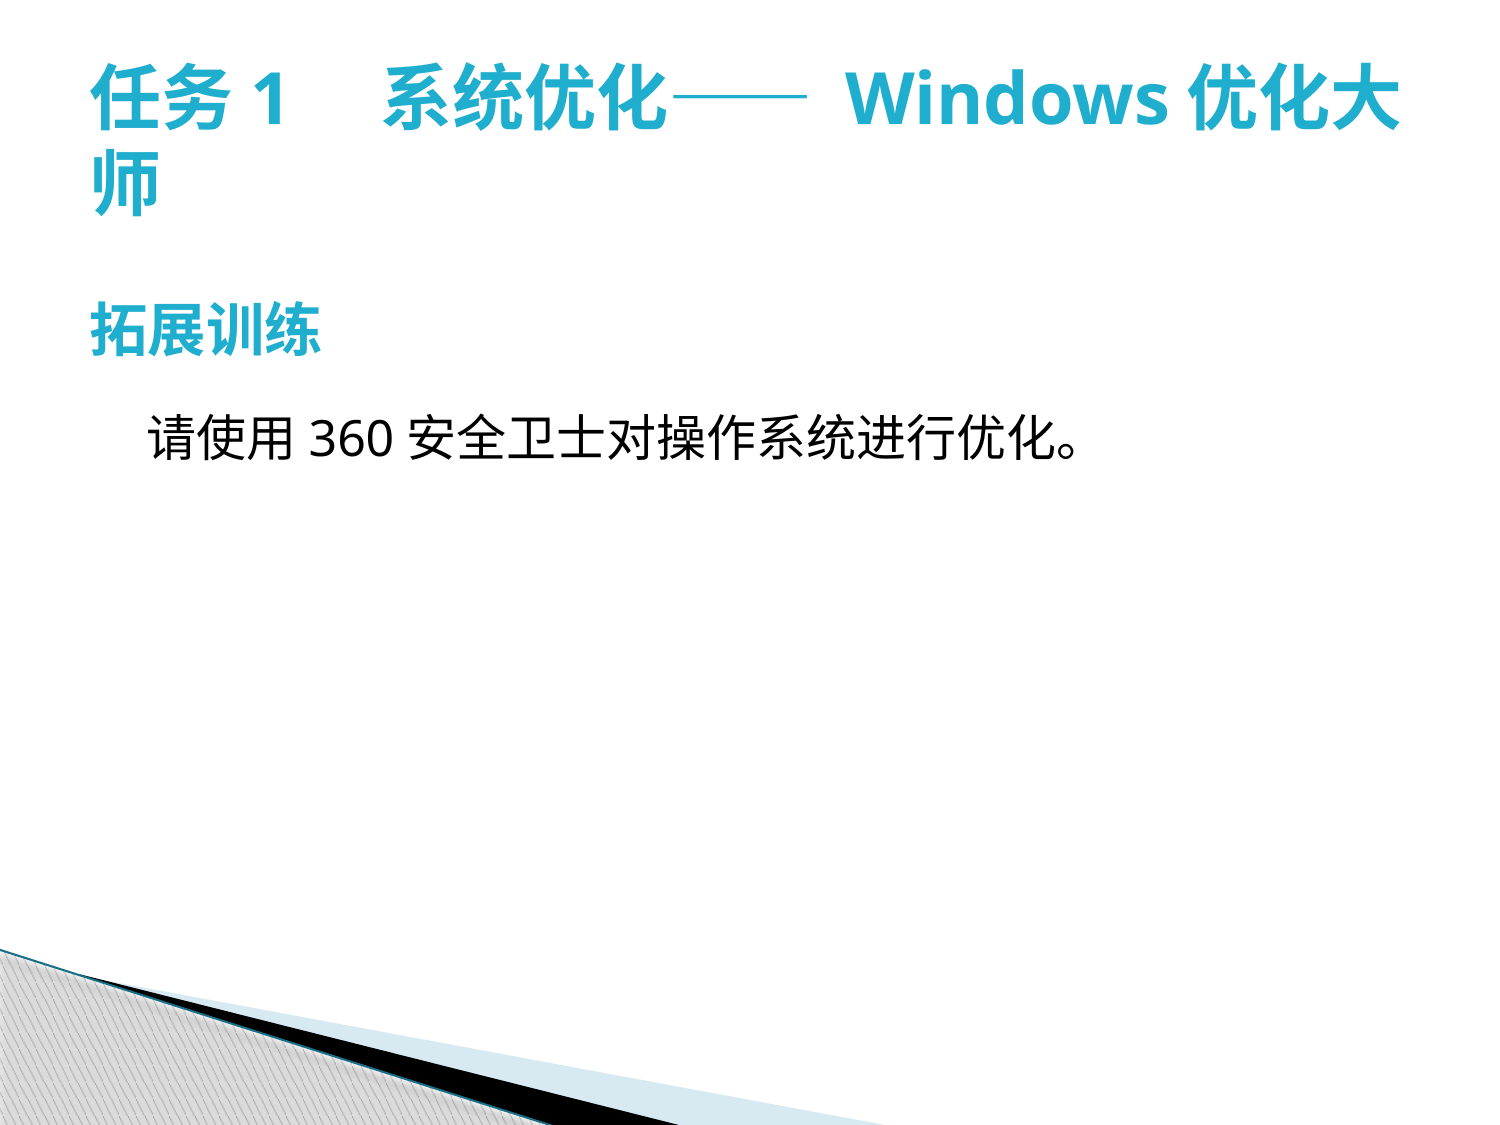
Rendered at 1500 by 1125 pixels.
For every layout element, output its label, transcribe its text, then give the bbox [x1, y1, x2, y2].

title 任务1 系统优化—— Windows优化大师 [75, 45, 1425, 233]
list 拓展训练 请使用360安全卫士对操作系统进行优化。 [75, 243, 1425, 1012]
